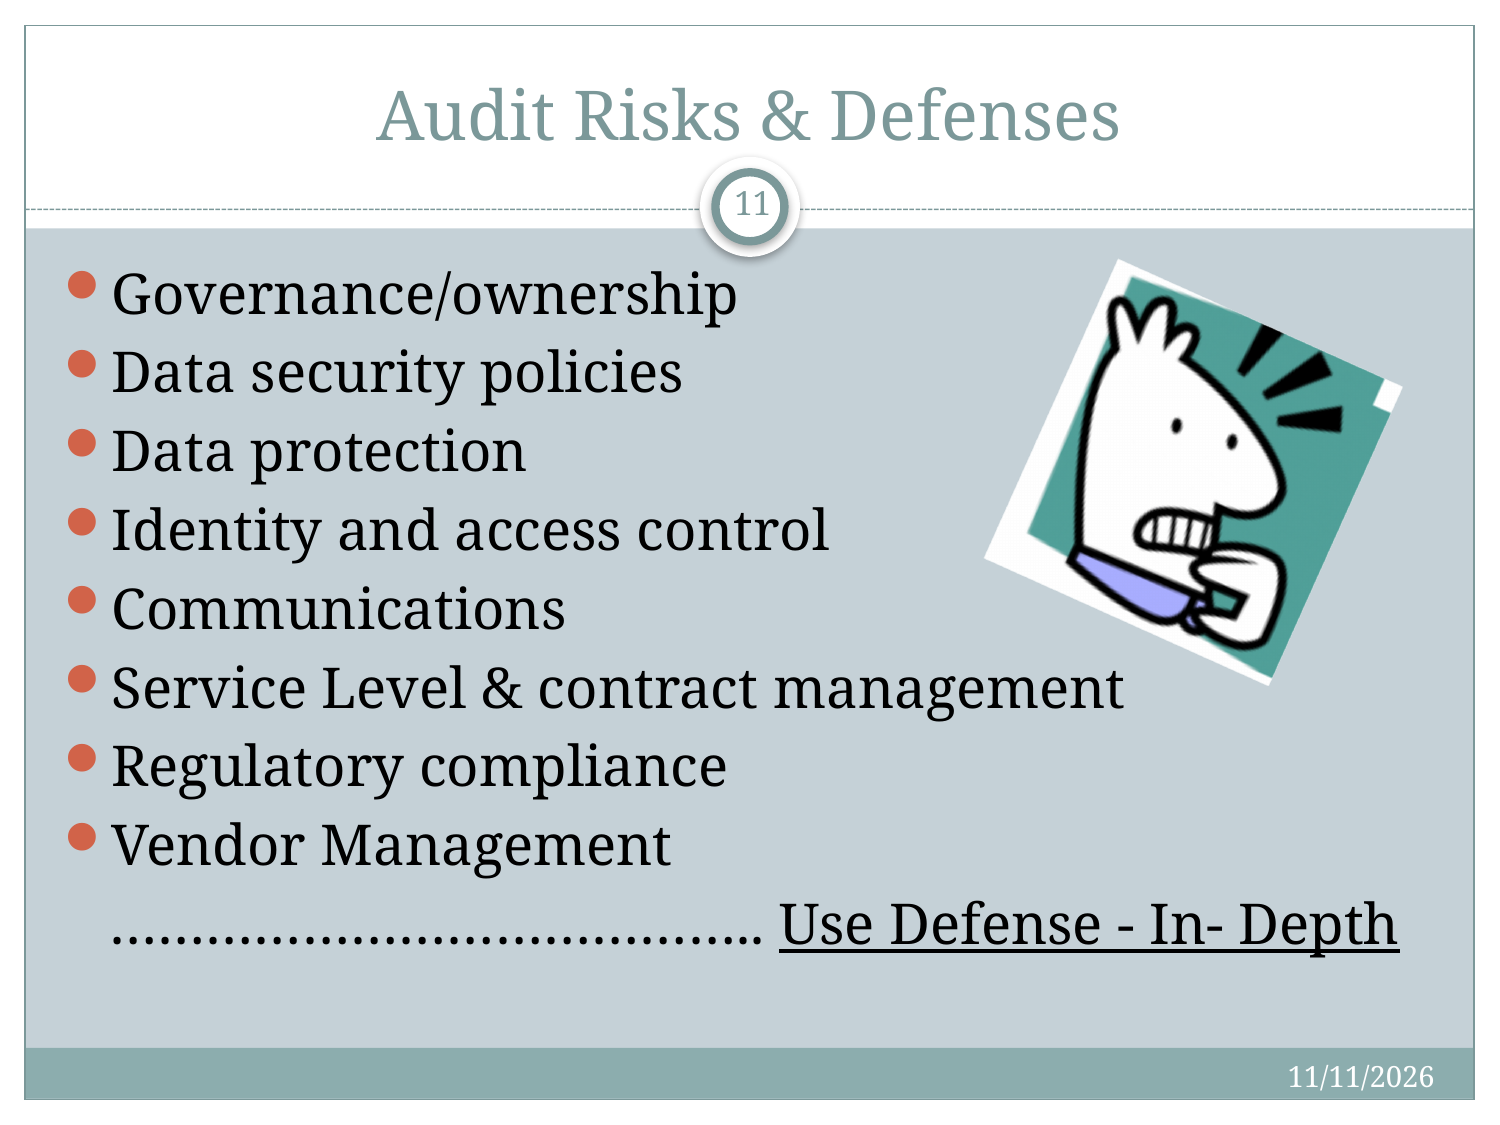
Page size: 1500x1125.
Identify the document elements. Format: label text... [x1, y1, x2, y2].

picture [985, 260, 1402, 685]
slide_number 11 [715, 168, 791, 241]
title Audit Risks & Defenses [49, 37, 1450, 162]
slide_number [950, 1050, 1450, 1111]
list Governance/ownership Data security policies Data protection Identity and access control Communications Service Level & contract management Regulatory compliance Vendor Management ………………………………….. Use Defense - In- Depth [49, 250, 1445, 1001]
